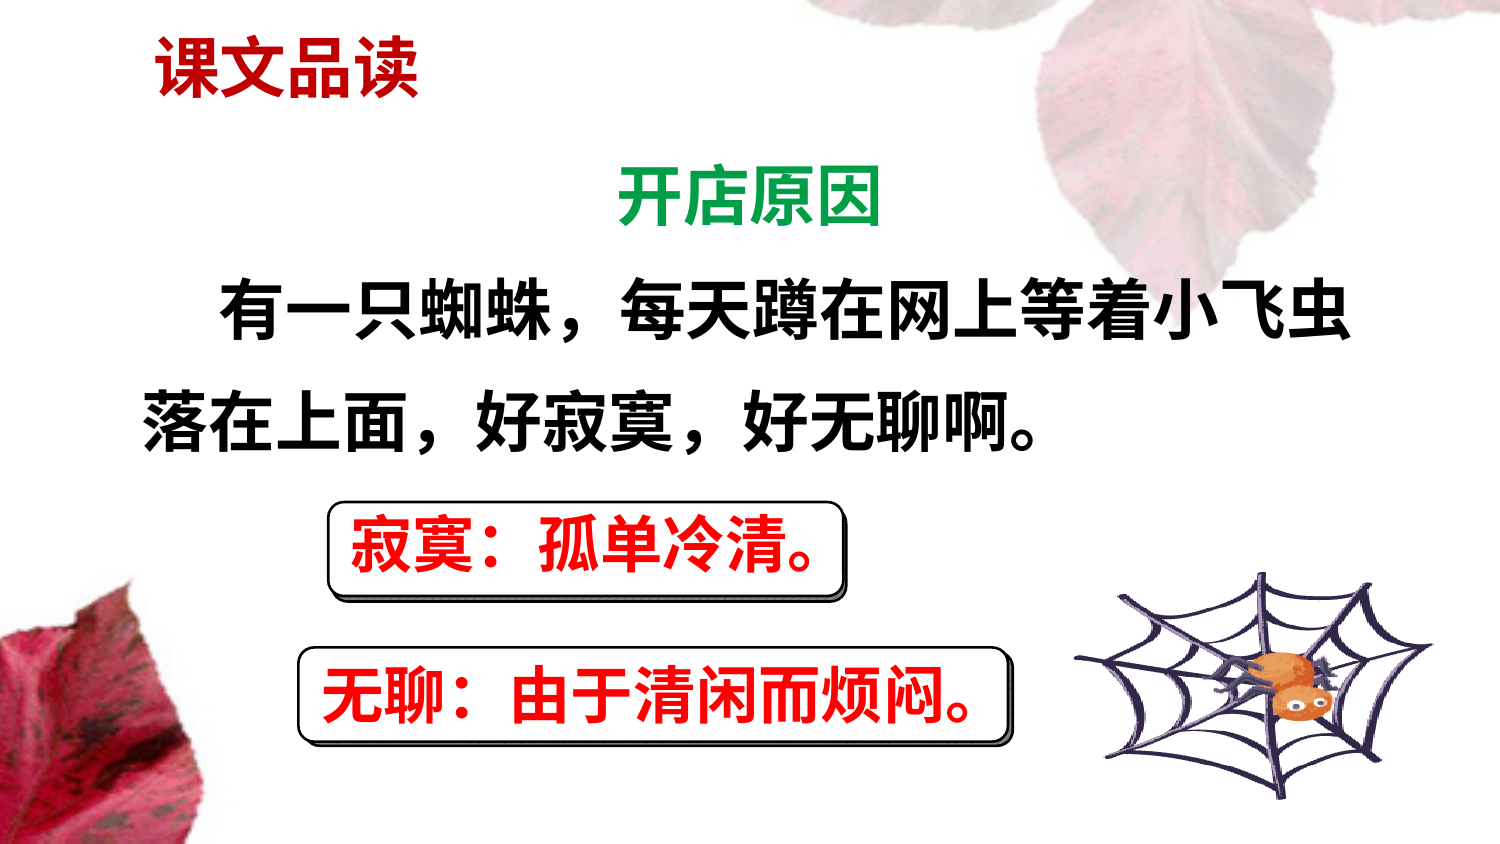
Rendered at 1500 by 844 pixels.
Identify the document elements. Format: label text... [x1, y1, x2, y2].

text_box 有一只蜘蛛，每天蹲在网上等着小飞虫落在上面，好寂寞，好无聊啊。 [127, 228, 1373, 468]
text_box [298, 647, 1026, 746]
text_box 课文品读 [138, 18, 598, 114]
picture [0, 0, 1500, 844]
text_box [86, 382, 1333, 510]
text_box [328, 497, 859, 602]
text_box 开店原因 [587, 122, 913, 228]
text_box [35, 66, 1434, 827]
